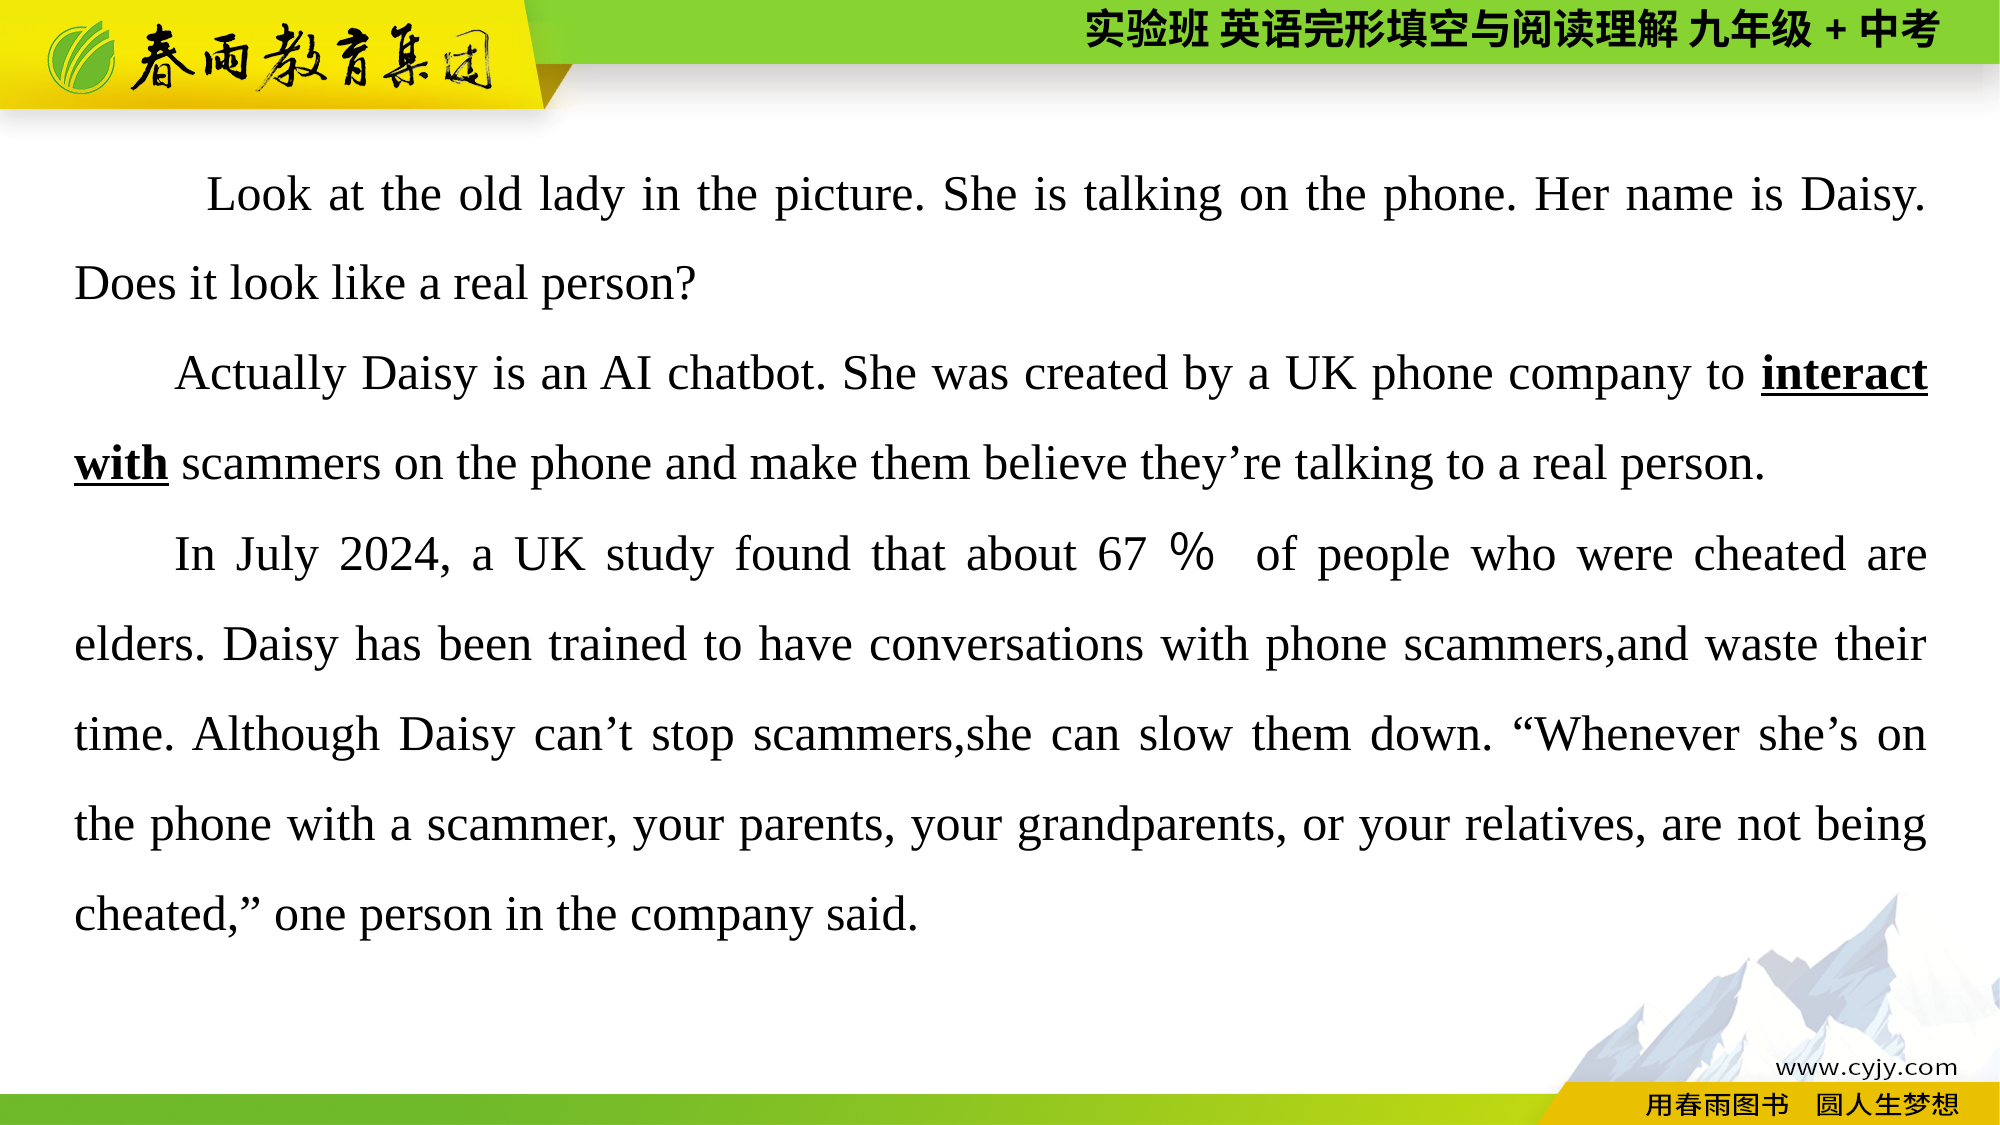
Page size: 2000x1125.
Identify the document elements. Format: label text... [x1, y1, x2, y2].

picture [0, 0, 2000, 1125]
list Look at the old lady in the picture. She is talking on the phone. Her name is Daisy. Does it look like a real person? Actually Daisy is an AI chatbot. She was created by a UK phone company to interact with scammers on the phone and make them believe they’re talking to a real person. In July 2024, a UK study found that about 67％ of people who were cheated are elders. Daisy has been trained to have conversations with phone scammers,and waste their time. Although Daisy can’t stop scammers,she can slow them down. “Whenever she’s on the phone with a scammer, your parents, your grandparents, or your relatives, are not being cheated,” one person in the company said. [59, 122, 1944, 956]
